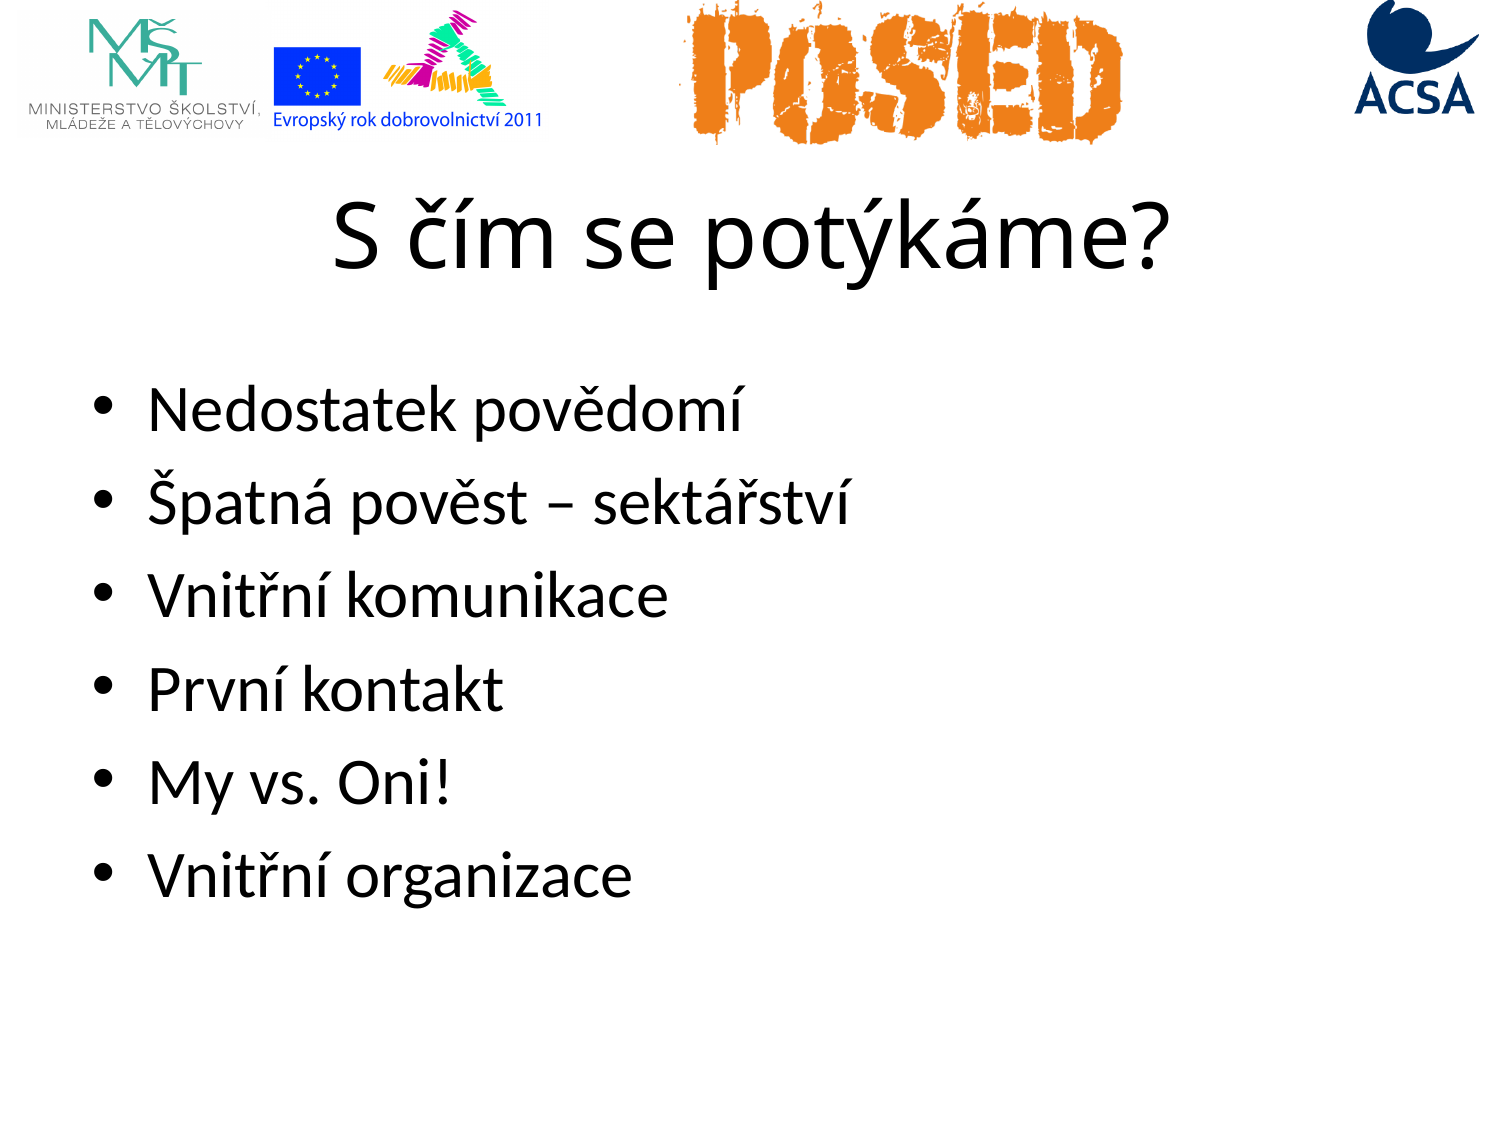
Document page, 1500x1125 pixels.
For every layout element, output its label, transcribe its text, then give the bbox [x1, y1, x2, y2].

picture [17, 0, 549, 138]
list Nedostatek povědomí Špatná pověst – sektářství Vnitřní komunikace První kontakt My vs. Oni! Vnitřní organizace [76, 356, 1427, 1100]
title S čím se potýkáme? [76, 137, 1427, 327]
picture [679, 0, 1123, 137]
picture [1354, 0, 1479, 114]
